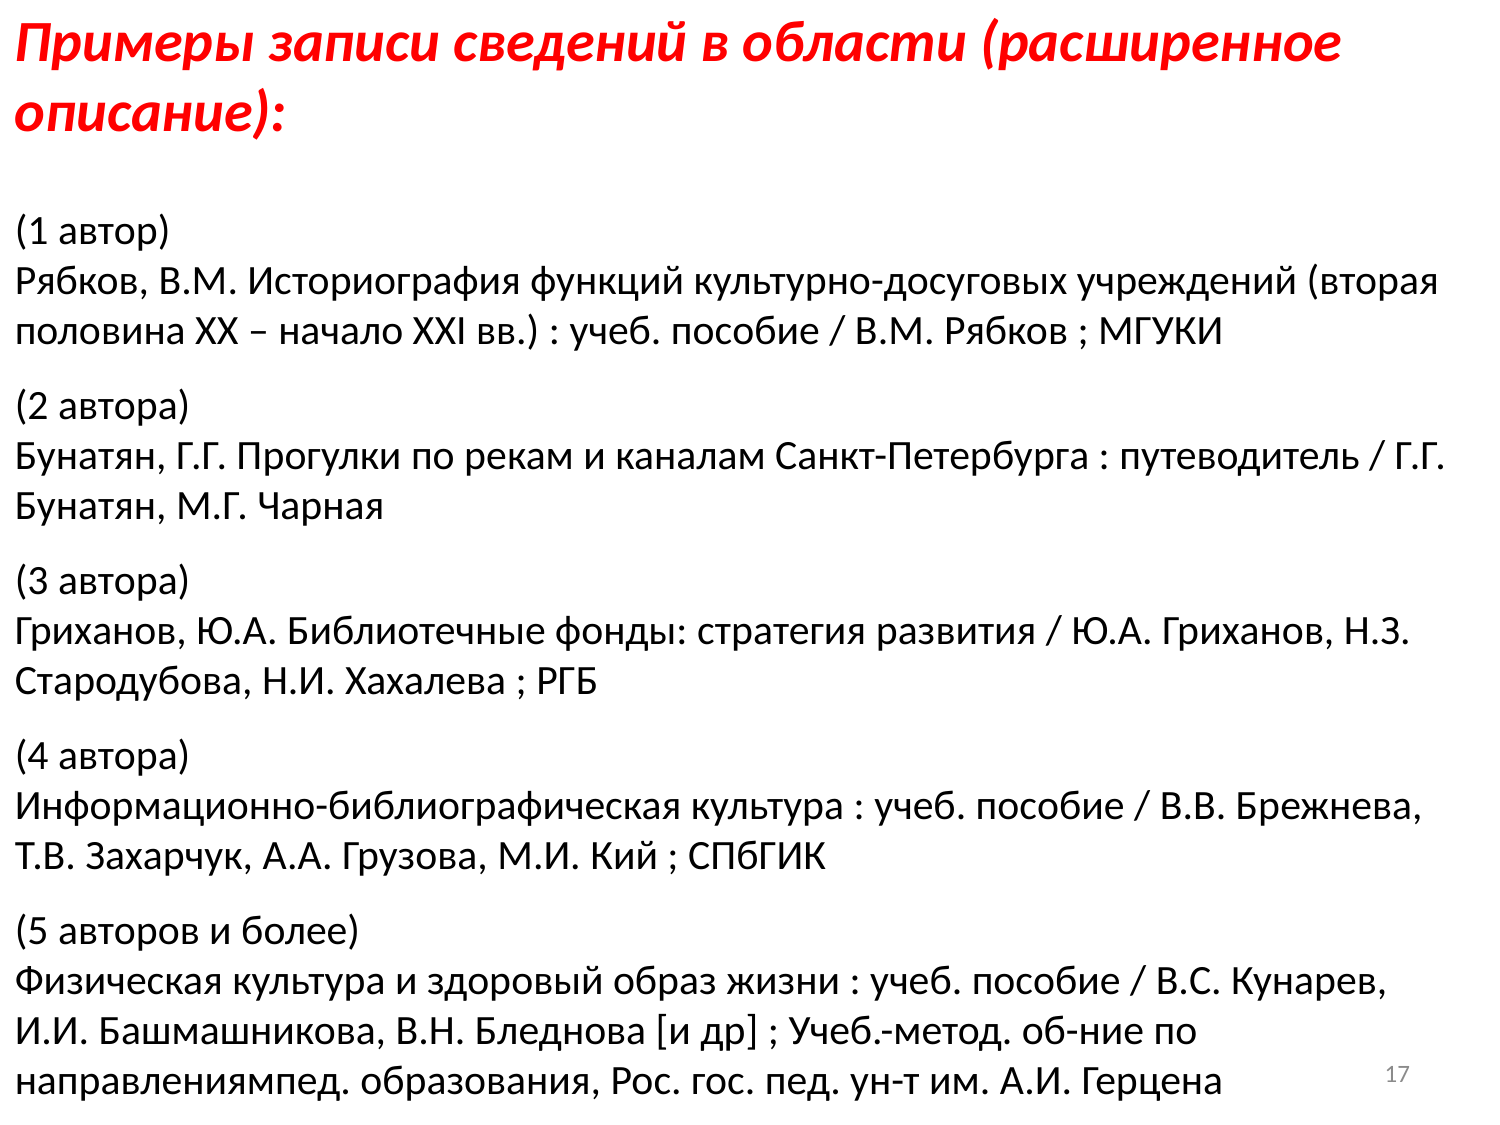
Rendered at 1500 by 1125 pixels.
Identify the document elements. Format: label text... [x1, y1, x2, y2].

text_box Примеры записи сведений в области (расширенное описание): (1 автор) Рябков, В.М. Историография функций культурно-досуговых учреждений (вторая половина XX – начало XXI вв.) : учеб. пособие / В.М. Рябков ; МГУКИ (2 автора) Бунатян, Г.Г. Прогулки по рекам и каналам Санкт-Петербурга : путеводитель / Г.Г. Бунатян, М.Г. Чарная (3 автора) Гриханов, Ю.А. Библиотечные фонды: стратегия развития / Ю.А. Гриханов, Н.З. Стародубова, Н.И. Хахалева ; РГБ (4 автора) Информационно-библиографическая культура : учеб. пособие / В.В. Брежнева, Т.В. Захарчук, А.А. Грузова, М.И. Кий ; СПбГИК (5 авторов и более) Физическая культура и здоровый образ жизни : учеб. пособие / В.С. Кунарев, И.И. Башмашникова, В.Н. Бледнова [и др] ; Учеб.-метод. об-ние по направлениямпед. образования, Рос. гос. пед. ун-т им. А.И. Герцена [0, 0, 1483, 1111]
